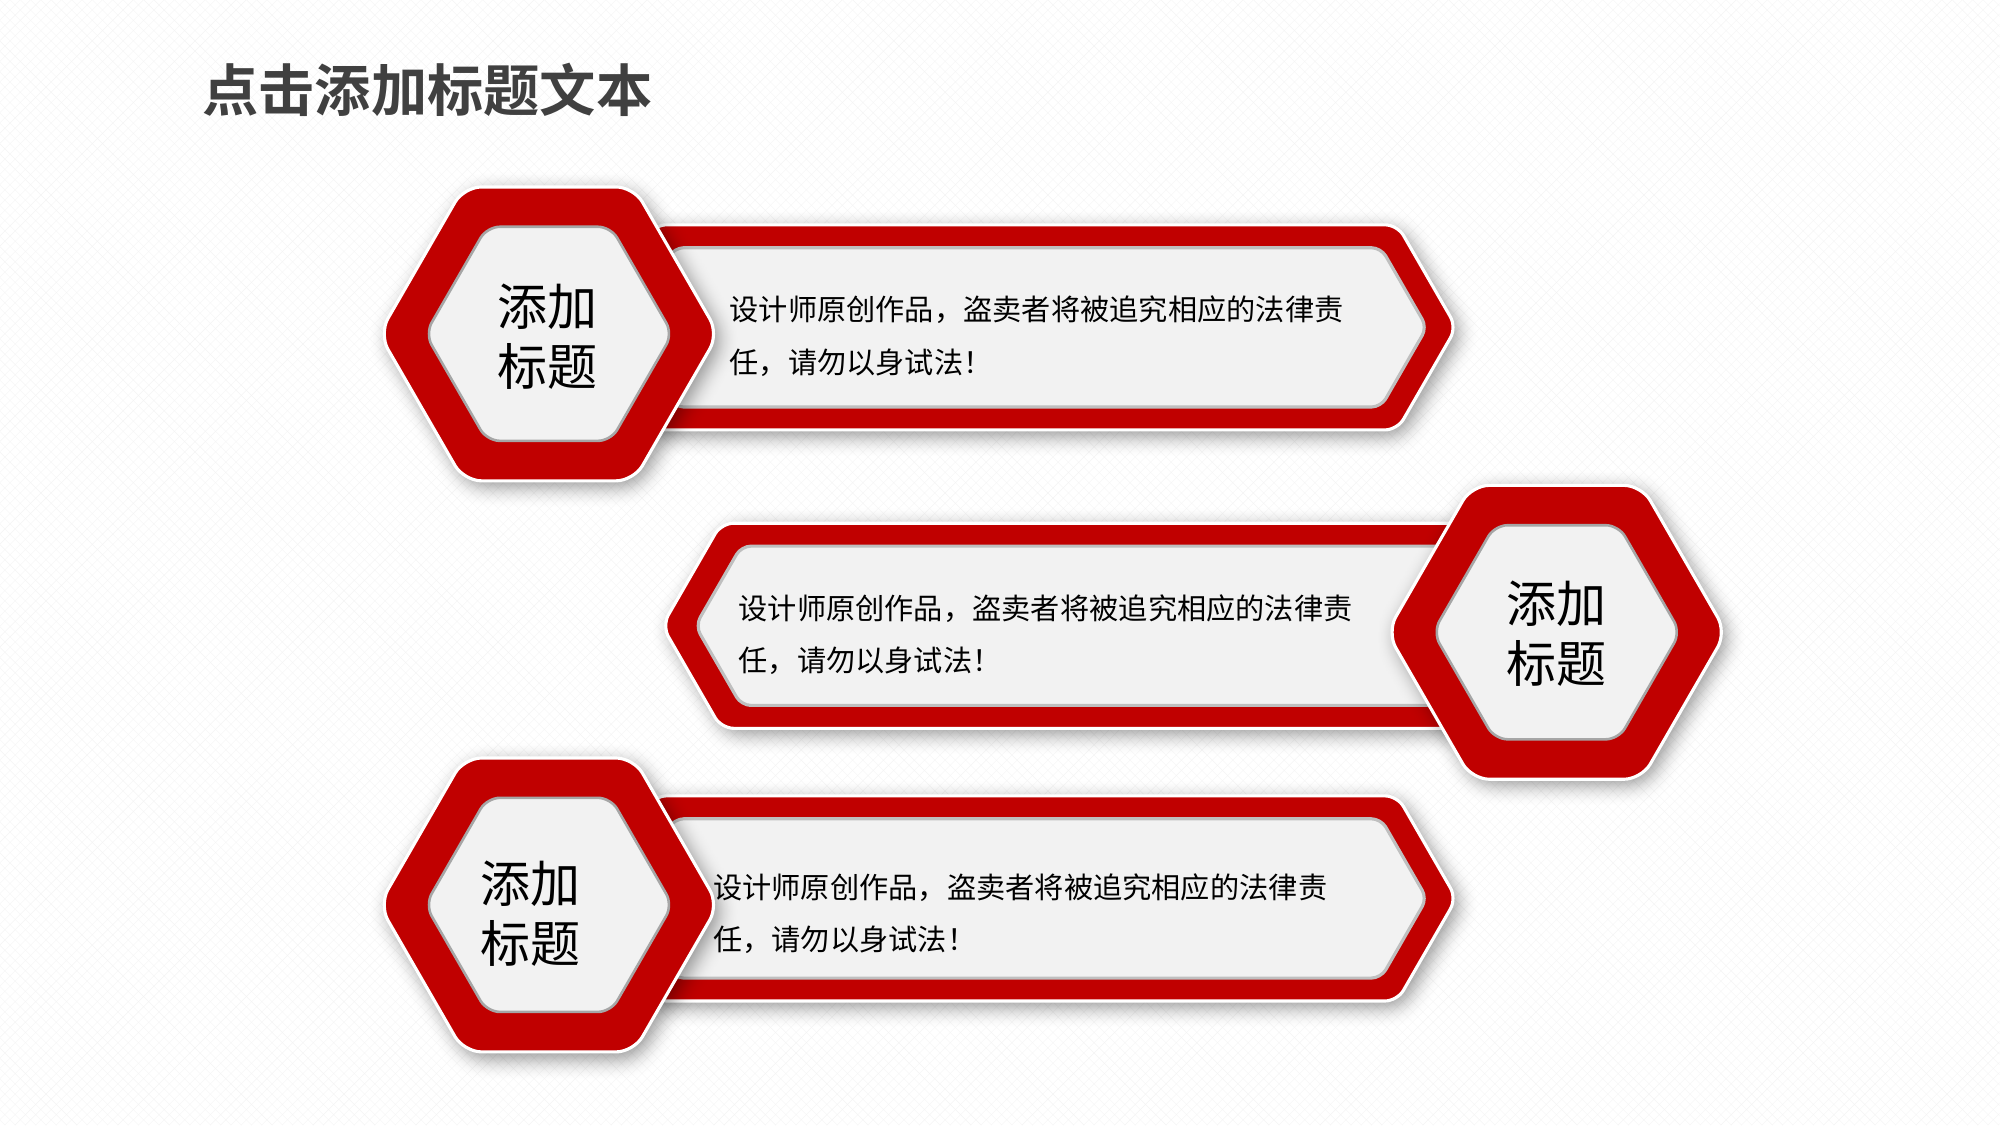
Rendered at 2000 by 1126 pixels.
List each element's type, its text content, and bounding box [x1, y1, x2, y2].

text_box 点击添加标题文本 [182, 45, 673, 133]
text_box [665, 522, 1404, 729]
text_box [1409, 466, 1704, 799]
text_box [401, 167, 697, 500]
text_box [401, 738, 697, 1071]
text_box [702, 224, 1454, 431]
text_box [702, 795, 1454, 1002]
